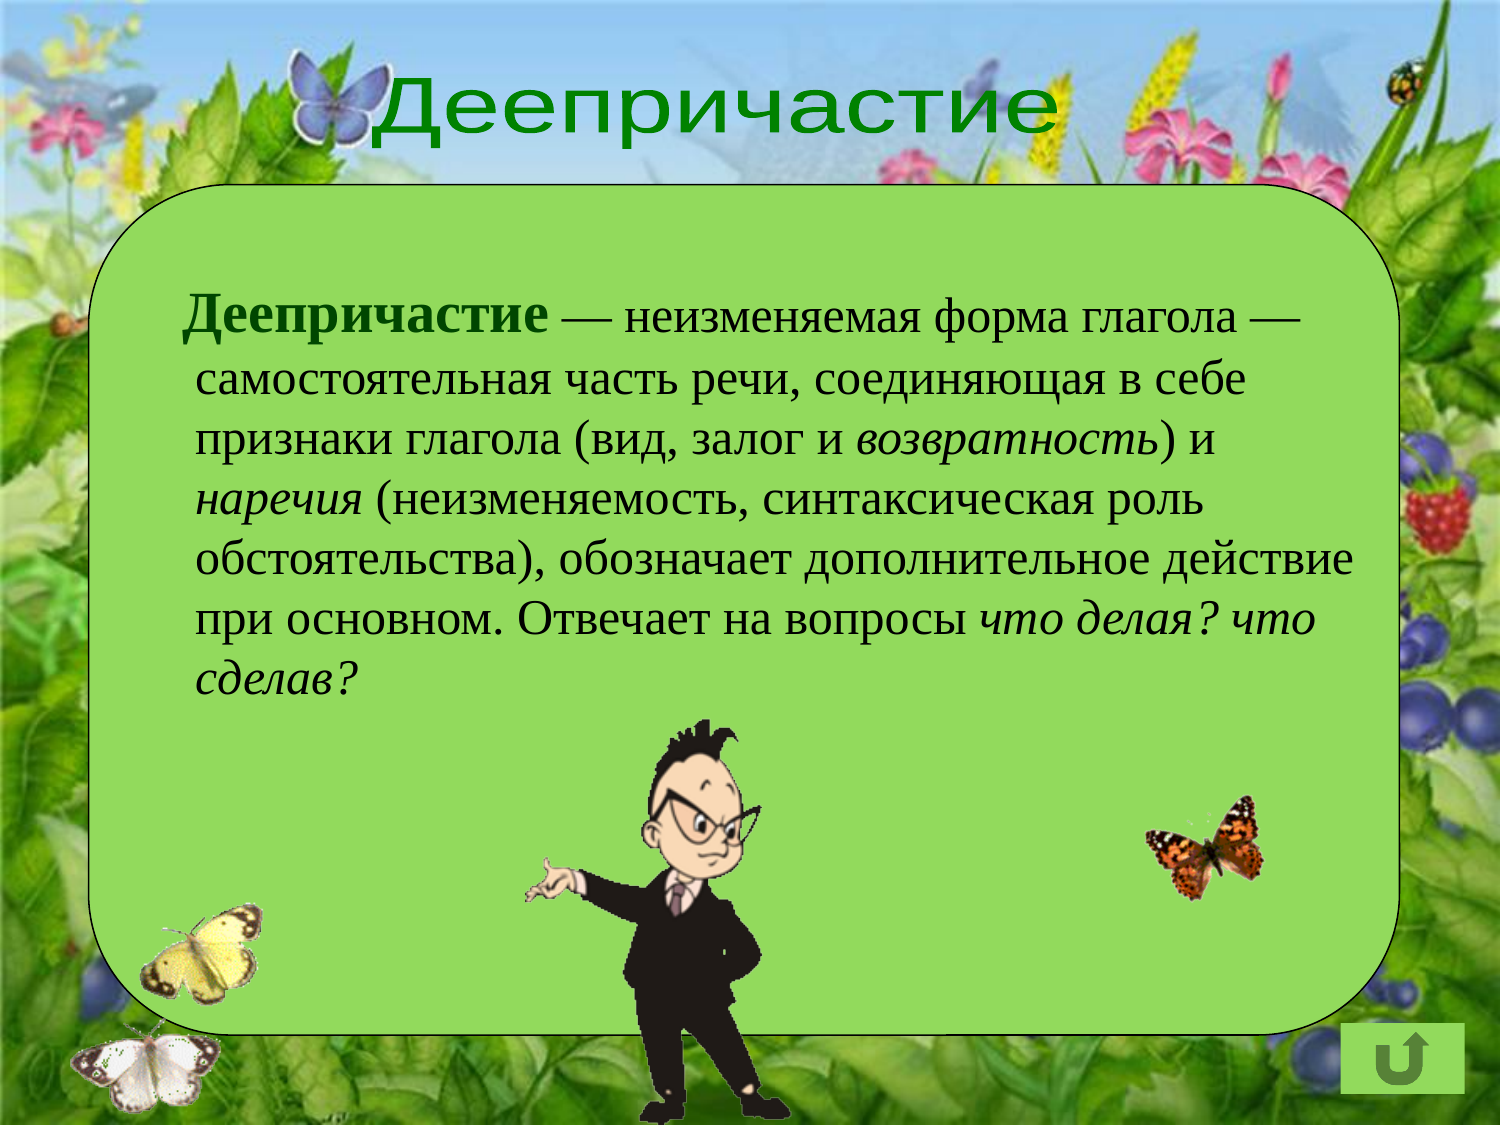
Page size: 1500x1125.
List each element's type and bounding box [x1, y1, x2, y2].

text_box [0, 0, 1500, 75]
picture [0, 75, 1500, 1125]
text_box [88, 184, 1400, 1036]
text_box [1340, 1023, 1465, 1094]
